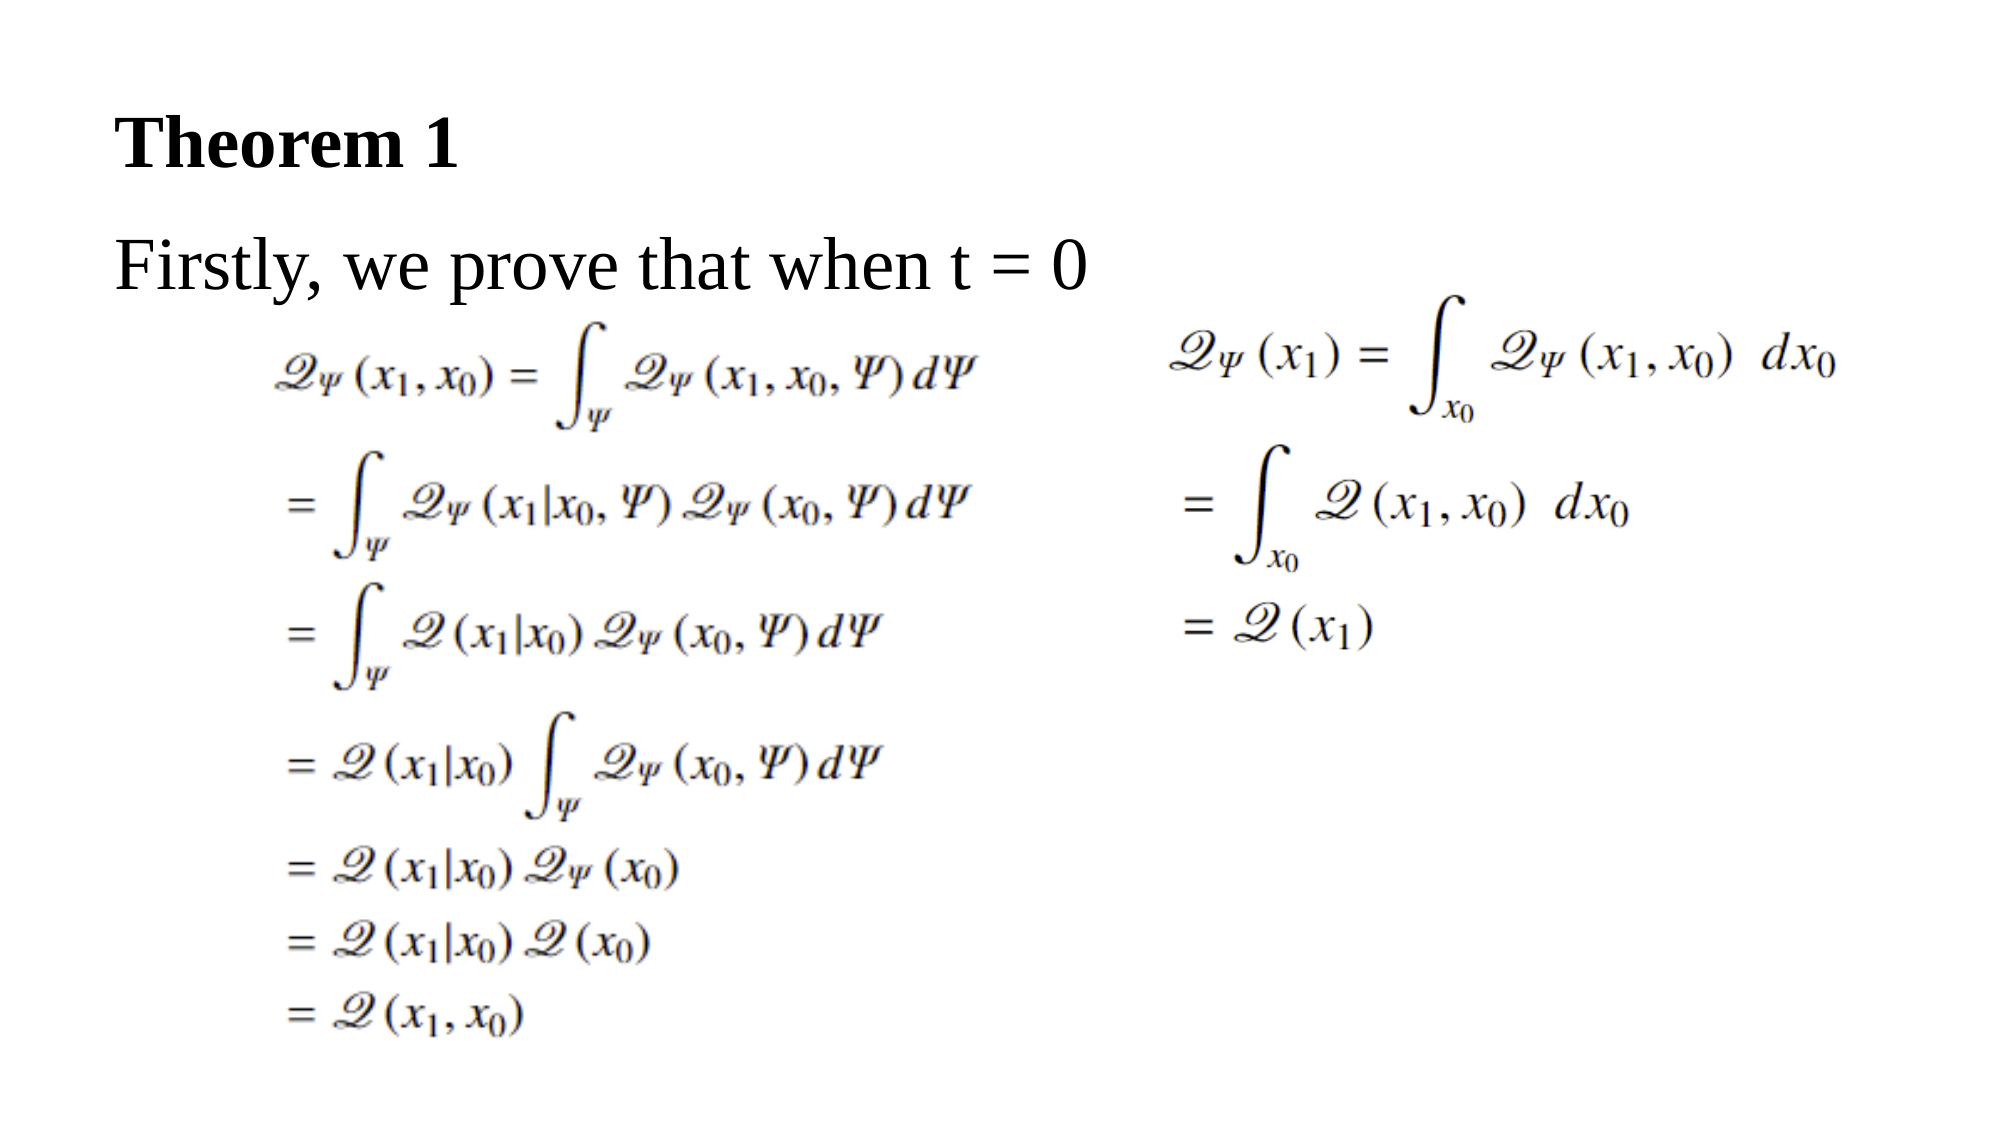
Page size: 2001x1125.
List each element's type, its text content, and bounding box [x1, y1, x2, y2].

picture [206, 282, 1961, 1071]
text_box Firstly, we prove that when t = 0 [99, 207, 1282, 312]
text_box Theorem 1 [99, 85, 1100, 207]
